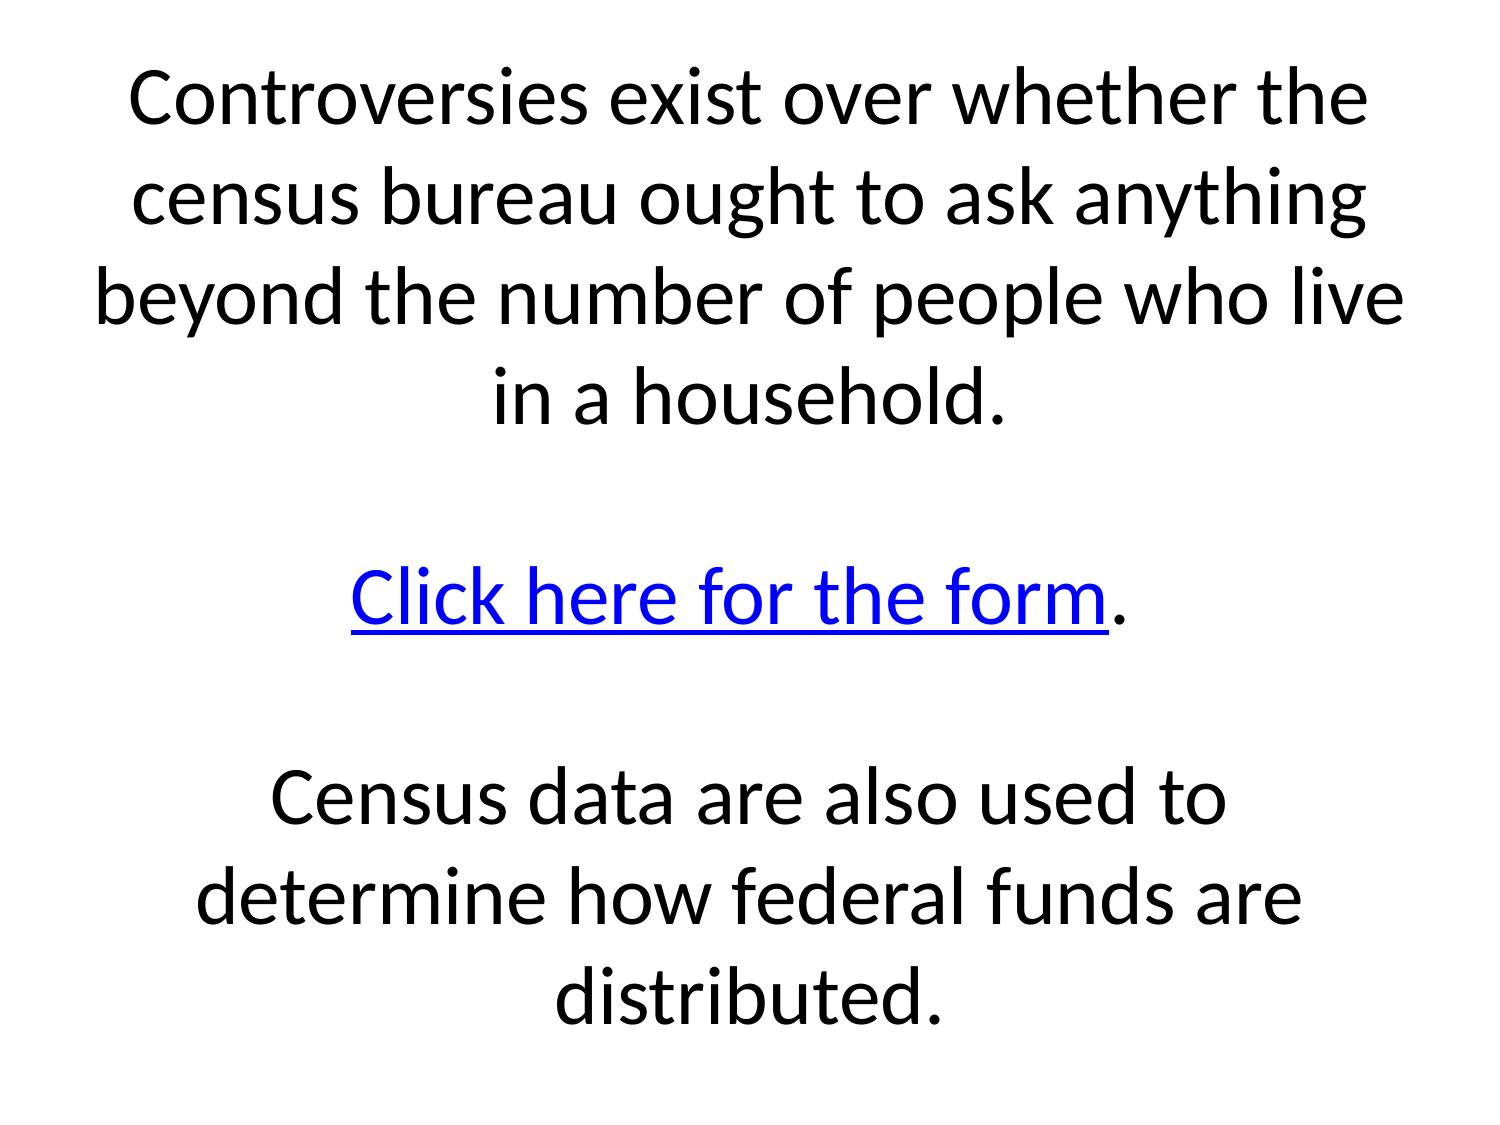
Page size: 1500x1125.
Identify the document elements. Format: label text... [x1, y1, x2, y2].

title Controversies exist over whether the census bureau ought to ask anything beyond the number of people who live in a household. Click here for the form. Census data are also used to determine how federal funds are distributed. [74, 44, 1426, 1038]
